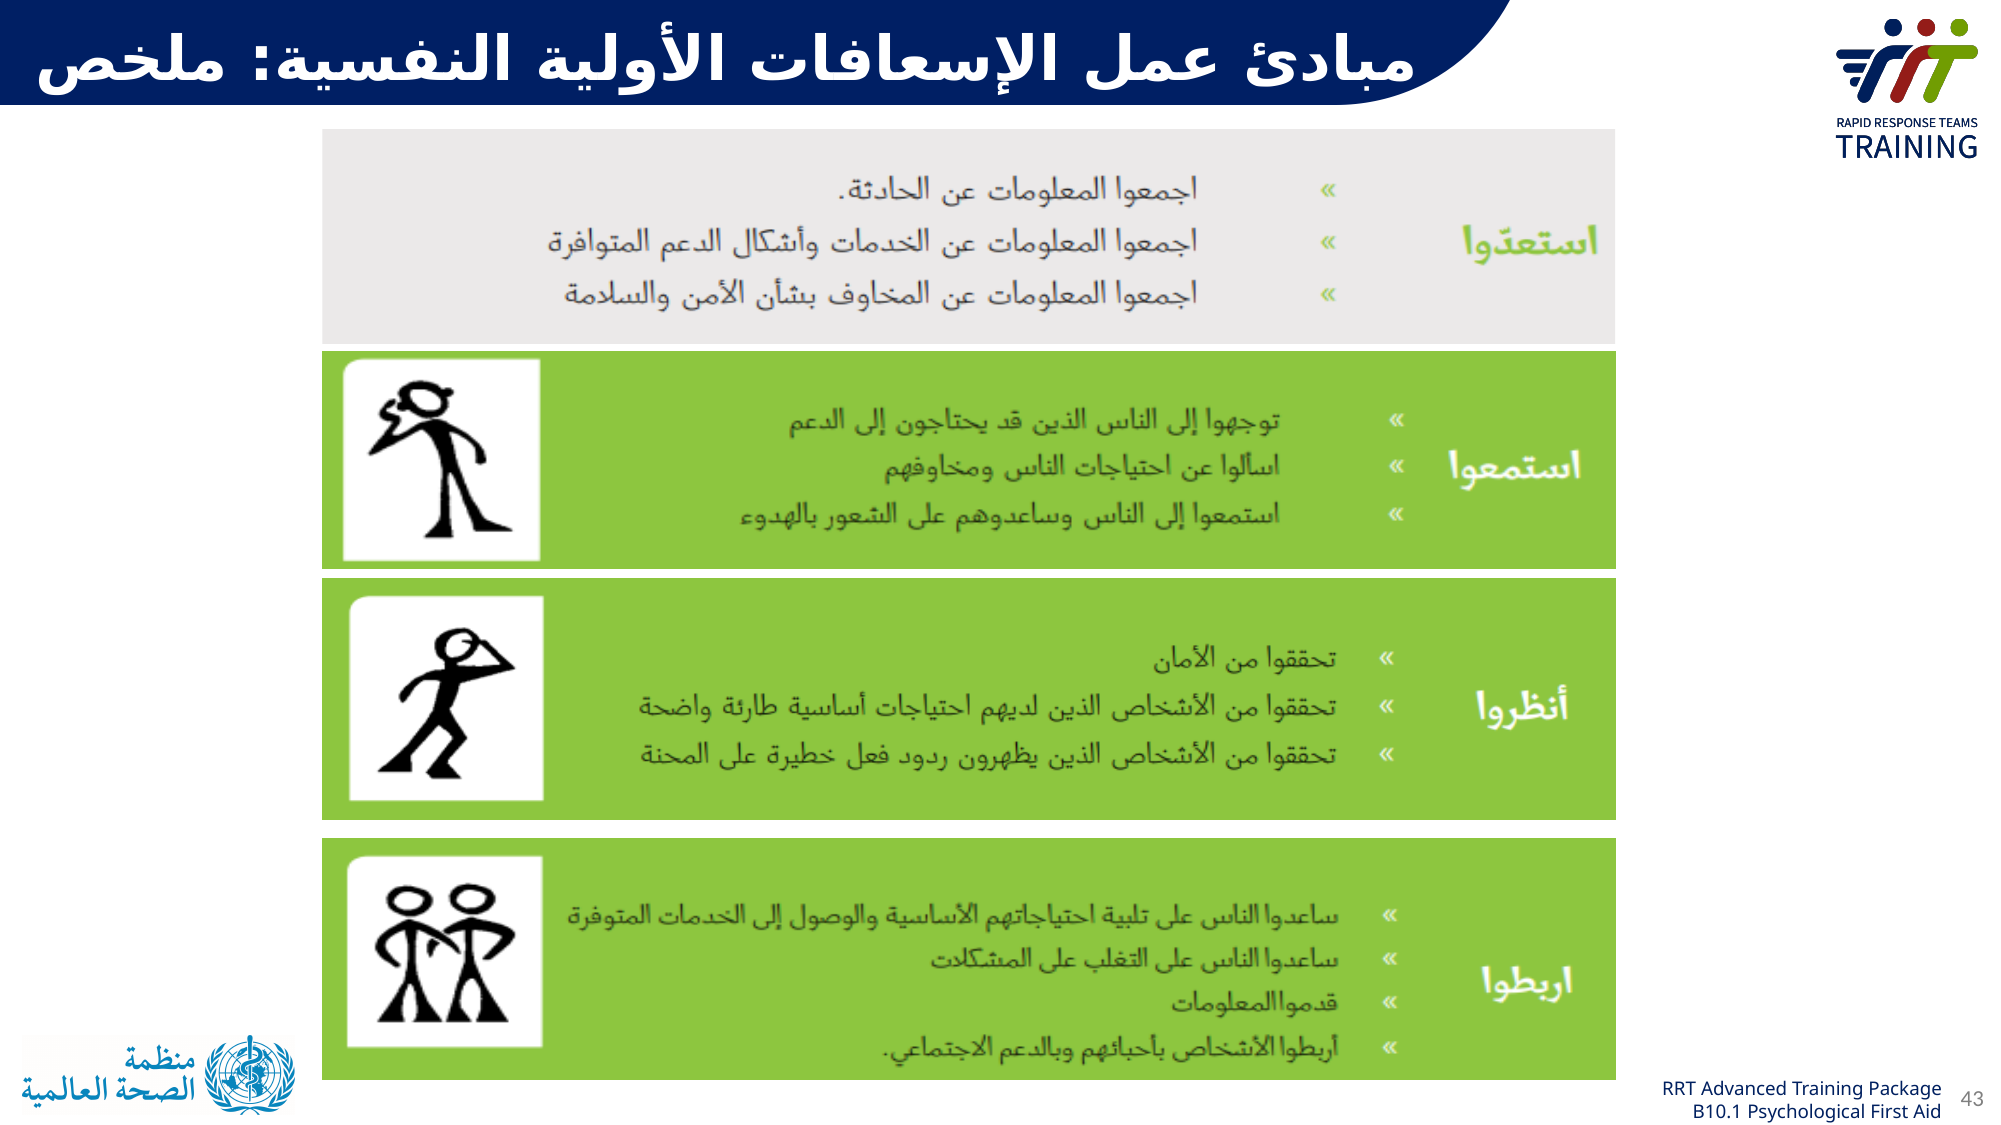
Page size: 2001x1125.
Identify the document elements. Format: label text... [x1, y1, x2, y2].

picture [0, 0, 1533, 105]
picture [322, 350, 1616, 569]
text_box مبادئ عمل الإسعافات الأولية النفسية: ملخص [22, 15, 1427, 105]
picture [322, 129, 1616, 344]
picture [1835, 19, 1978, 167]
picture [252, 1050, 258, 1059]
picture [322, 577, 1616, 820]
picture [22, 1035, 295, 1115]
picture [322, 838, 1616, 1081]
